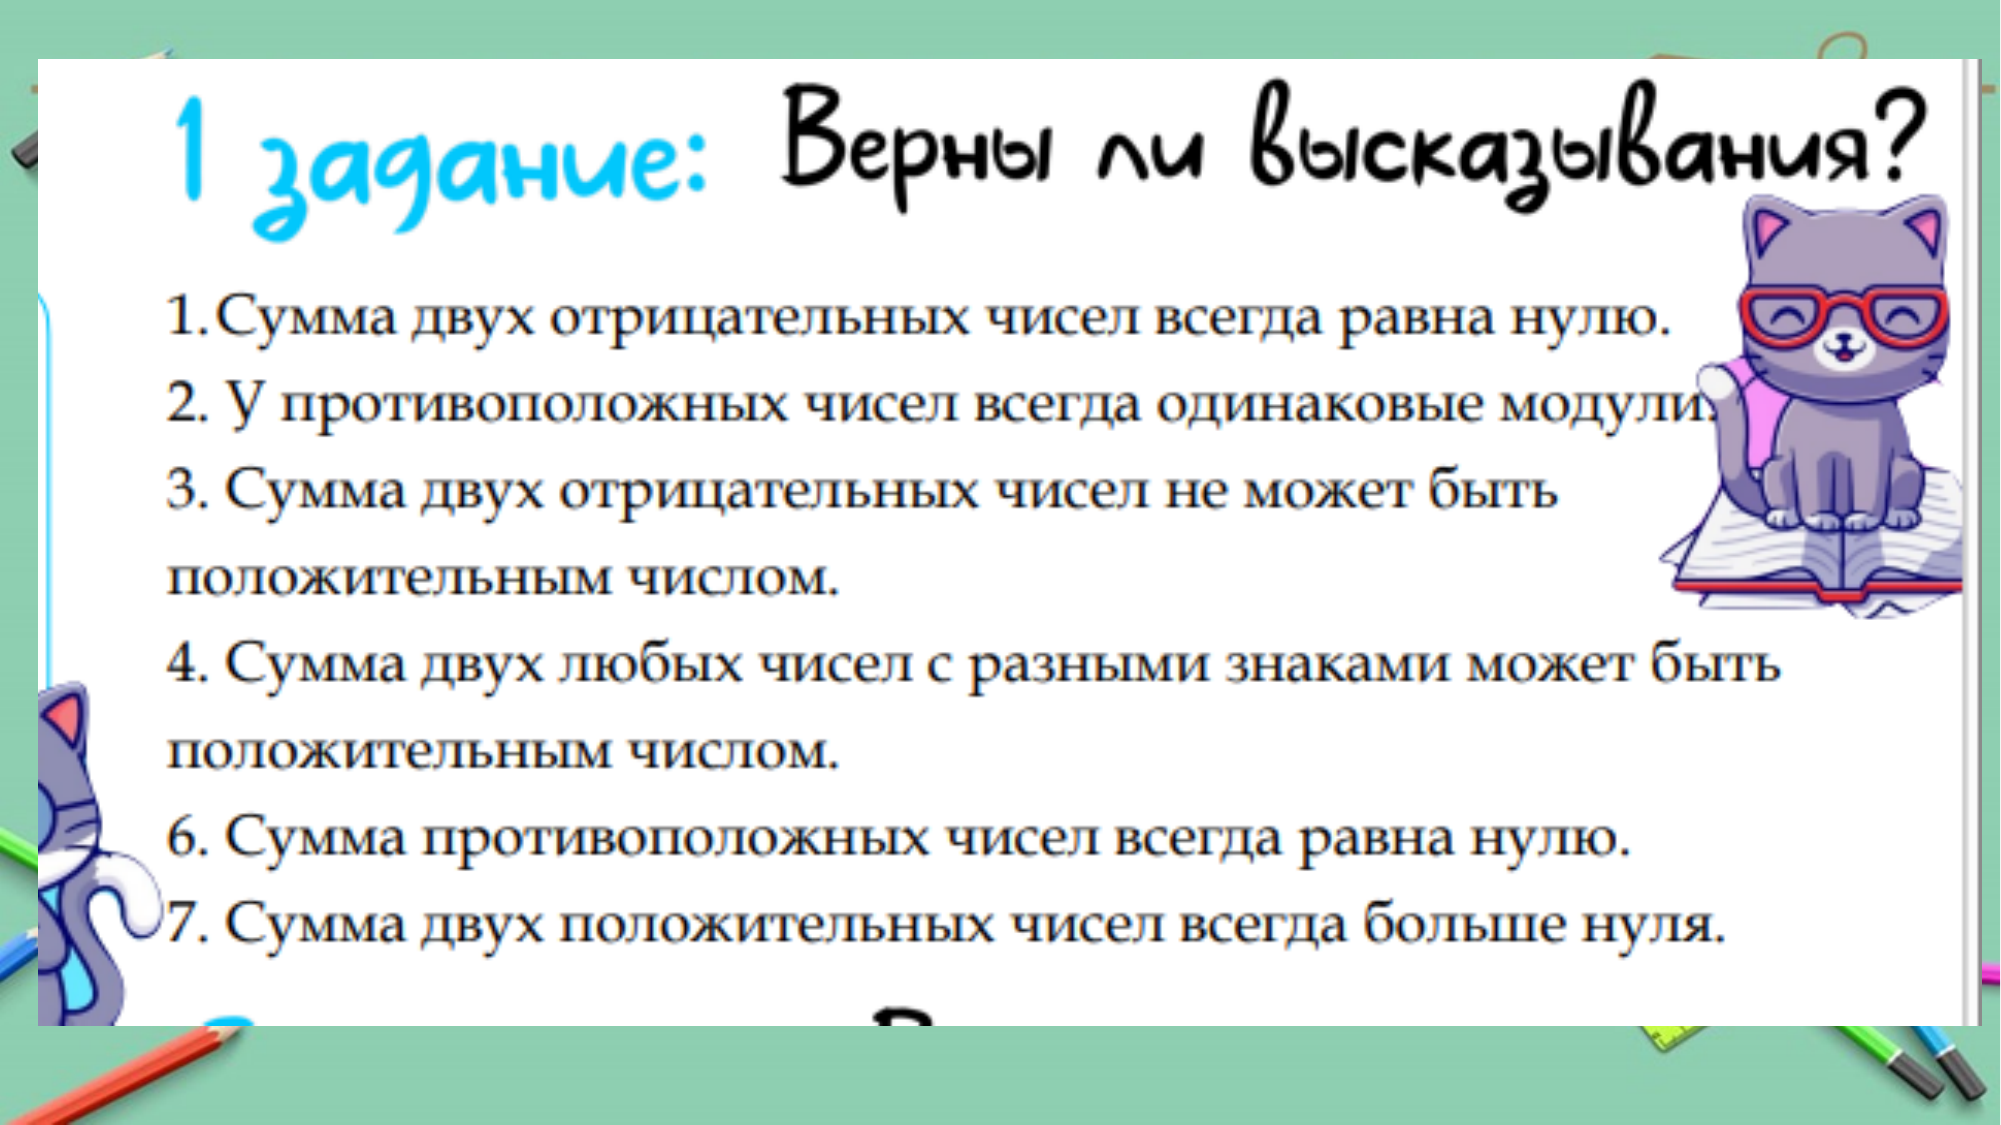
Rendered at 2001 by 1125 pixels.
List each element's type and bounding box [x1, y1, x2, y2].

picture [0, 0, 2001, 1125]
list [38, 59, 1982, 1026]
